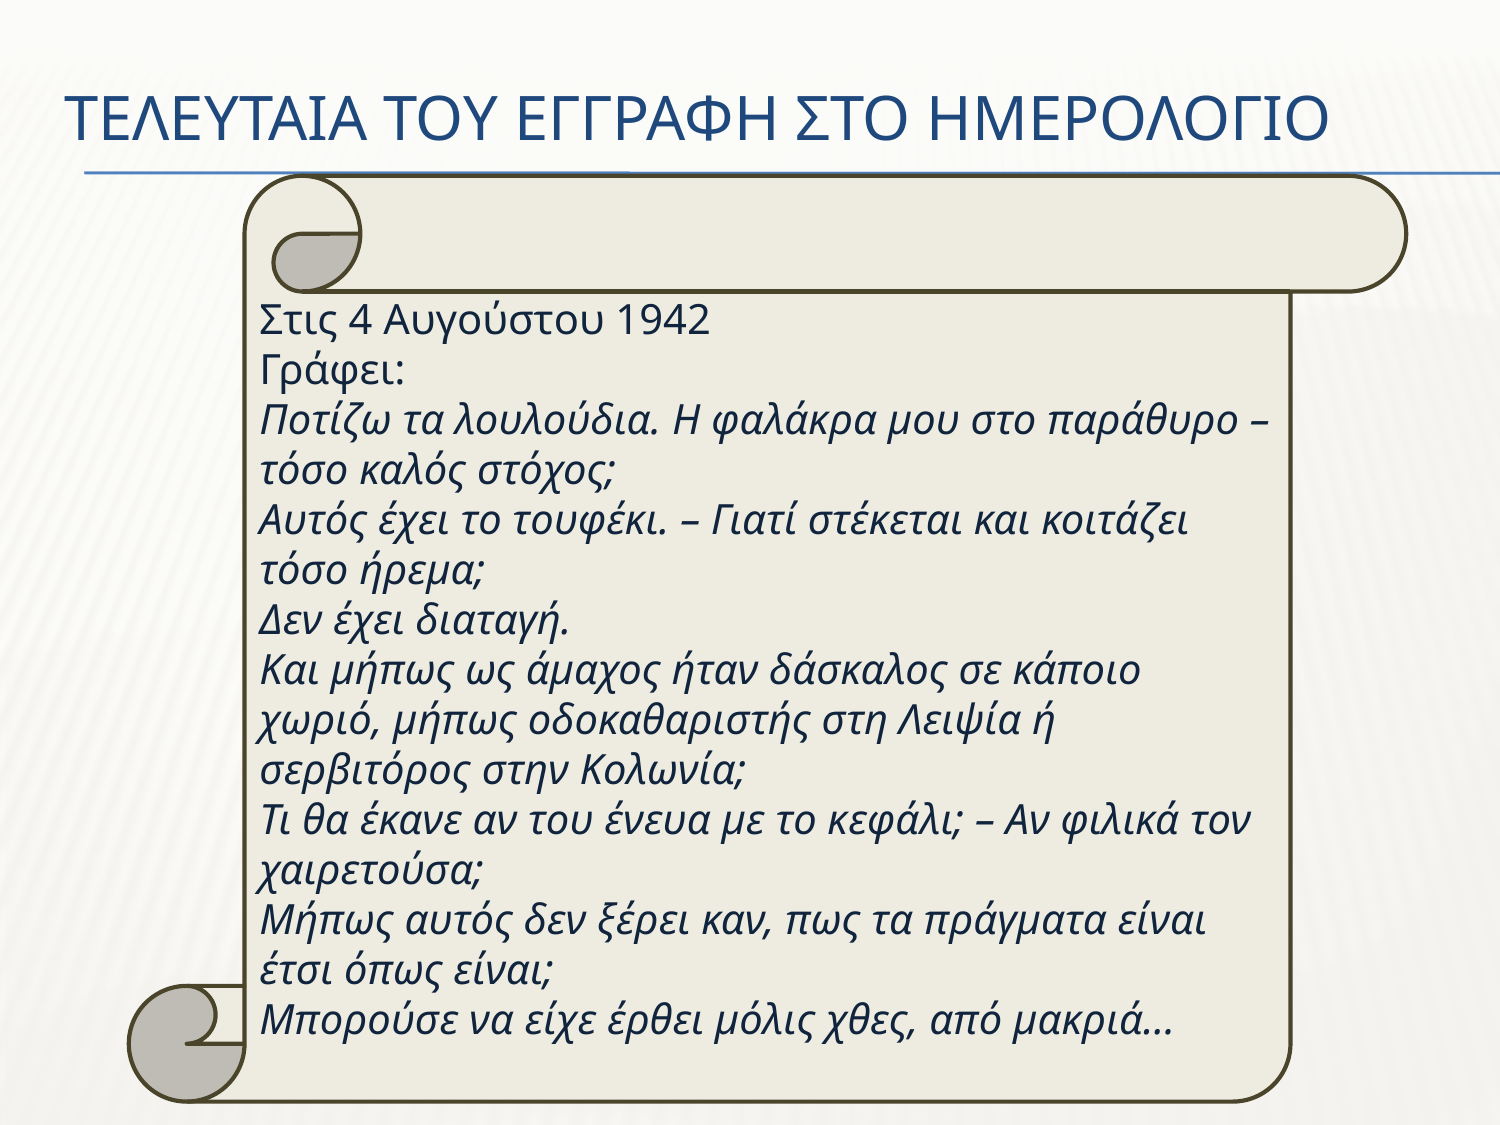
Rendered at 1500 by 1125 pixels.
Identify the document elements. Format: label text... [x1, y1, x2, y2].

text_box Στις 4 Αυγούστου 1942 Γράφει: Ποτίζω τα λουλούδια. Η φαλάκρα μου στο παράθυρο – τόσο καλός στόχος; Αυτός έχει το τουφέκι. – Γιατί στέκεται και κοιτάζει τόσο ήρεμα; Δεν έχει διαταγή. Και μήπως ως άμαχος ήταν δάσκαλος σε κάποιο χωριό, μήπως οδοκαθαριστής στη Λειψία ή σερβιτόρος στην Κολωνία; Τι θα έκανε αν του ένευα με το κεφάλι; – Αν φιλικά τον χαιρετούσα; Μήπως αυτός δεν ξέρει καν, πως τα πράγματα είναι έτσι όπως είναι; Μπορούσε να είχε έρθει μόλις χθες, από μακριά... [126, 173, 1409, 1104]
title Τελευταια του εγγραφη στο ημερολογιο [49, 46, 1500, 185]
